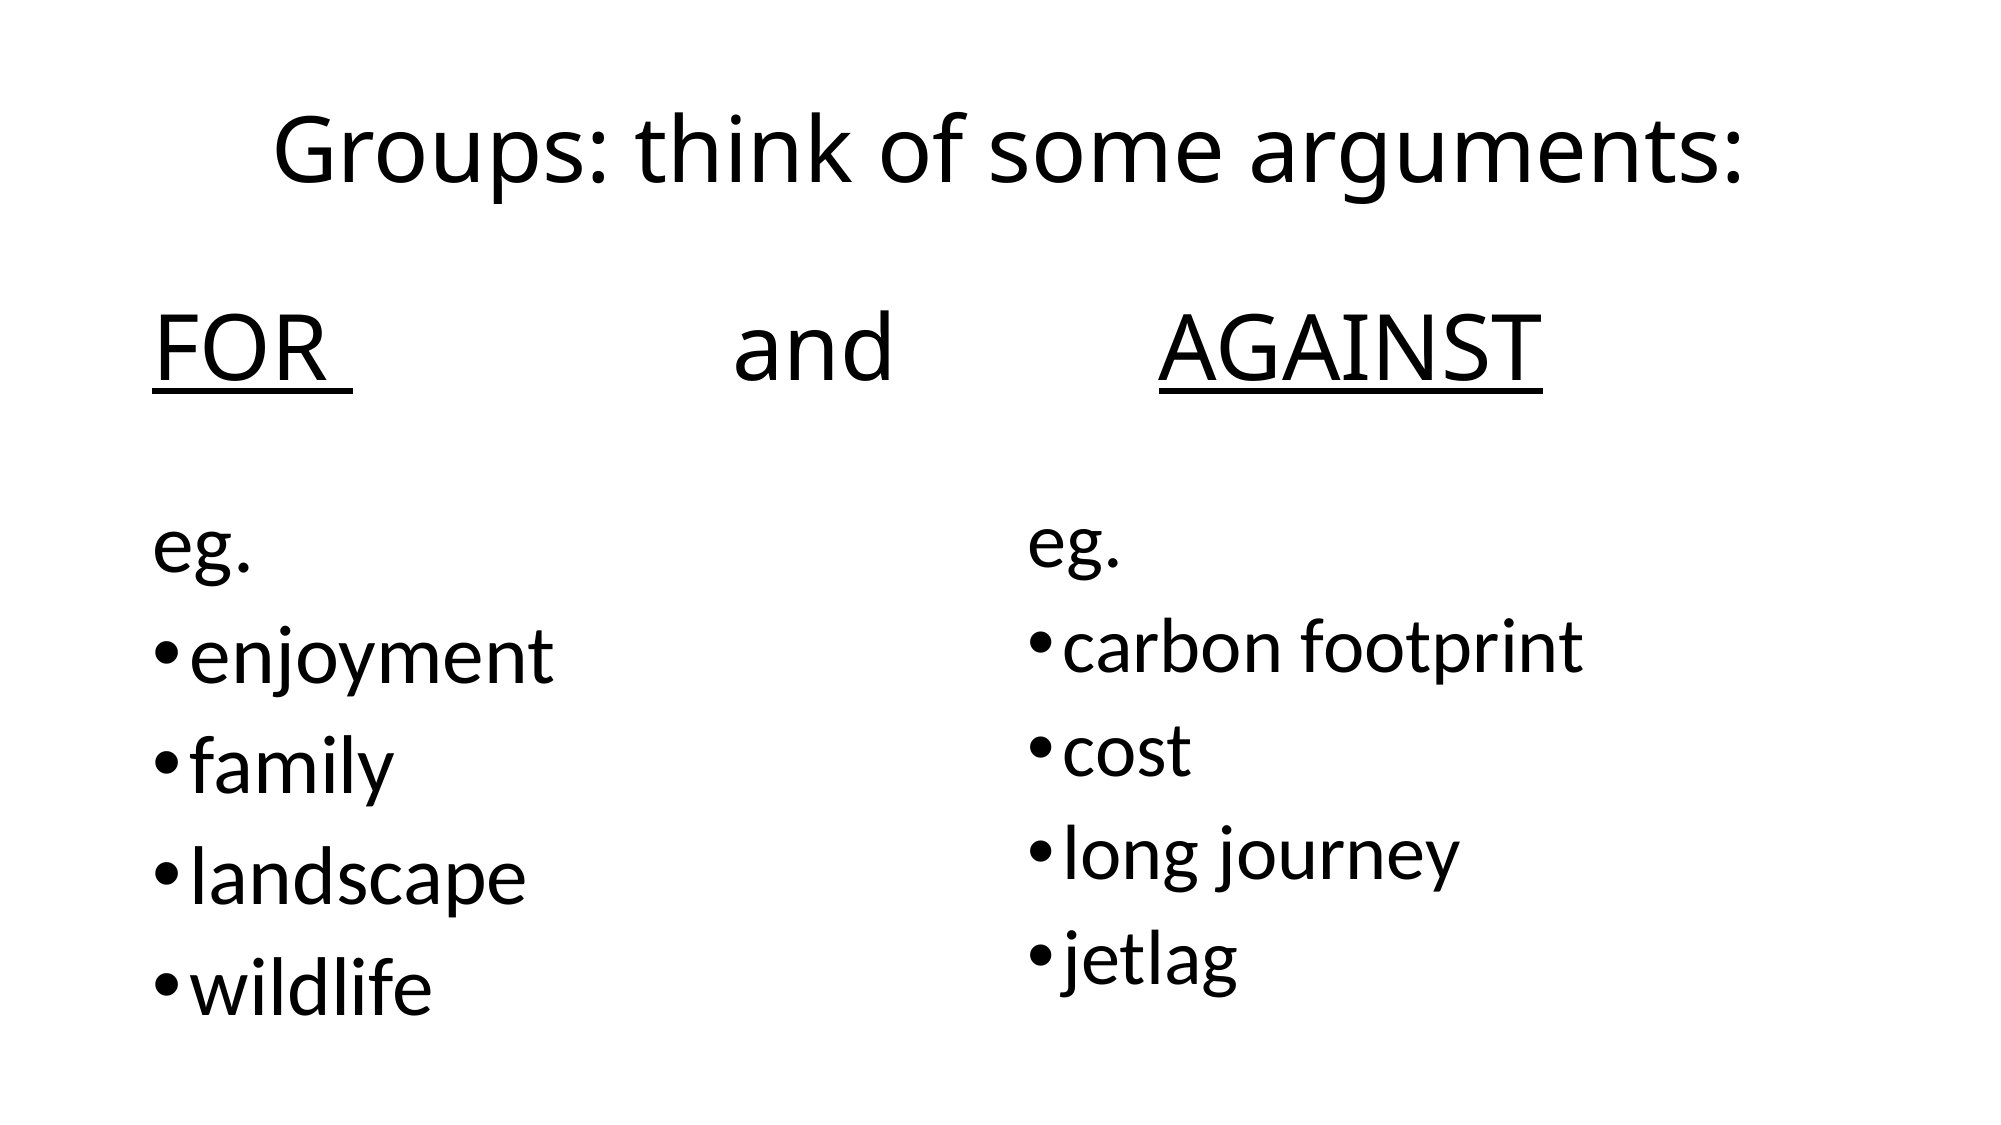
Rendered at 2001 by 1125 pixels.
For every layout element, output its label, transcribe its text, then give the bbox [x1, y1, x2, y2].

title Groups: think of some arguments: FOR and AGAINST [137, 59, 1863, 445]
list eg. enjoyment family landscape wildlife [137, 492, 988, 1014]
list eg. carbon footprint cost long journey jetlag [1012, 492, 1863, 1014]
